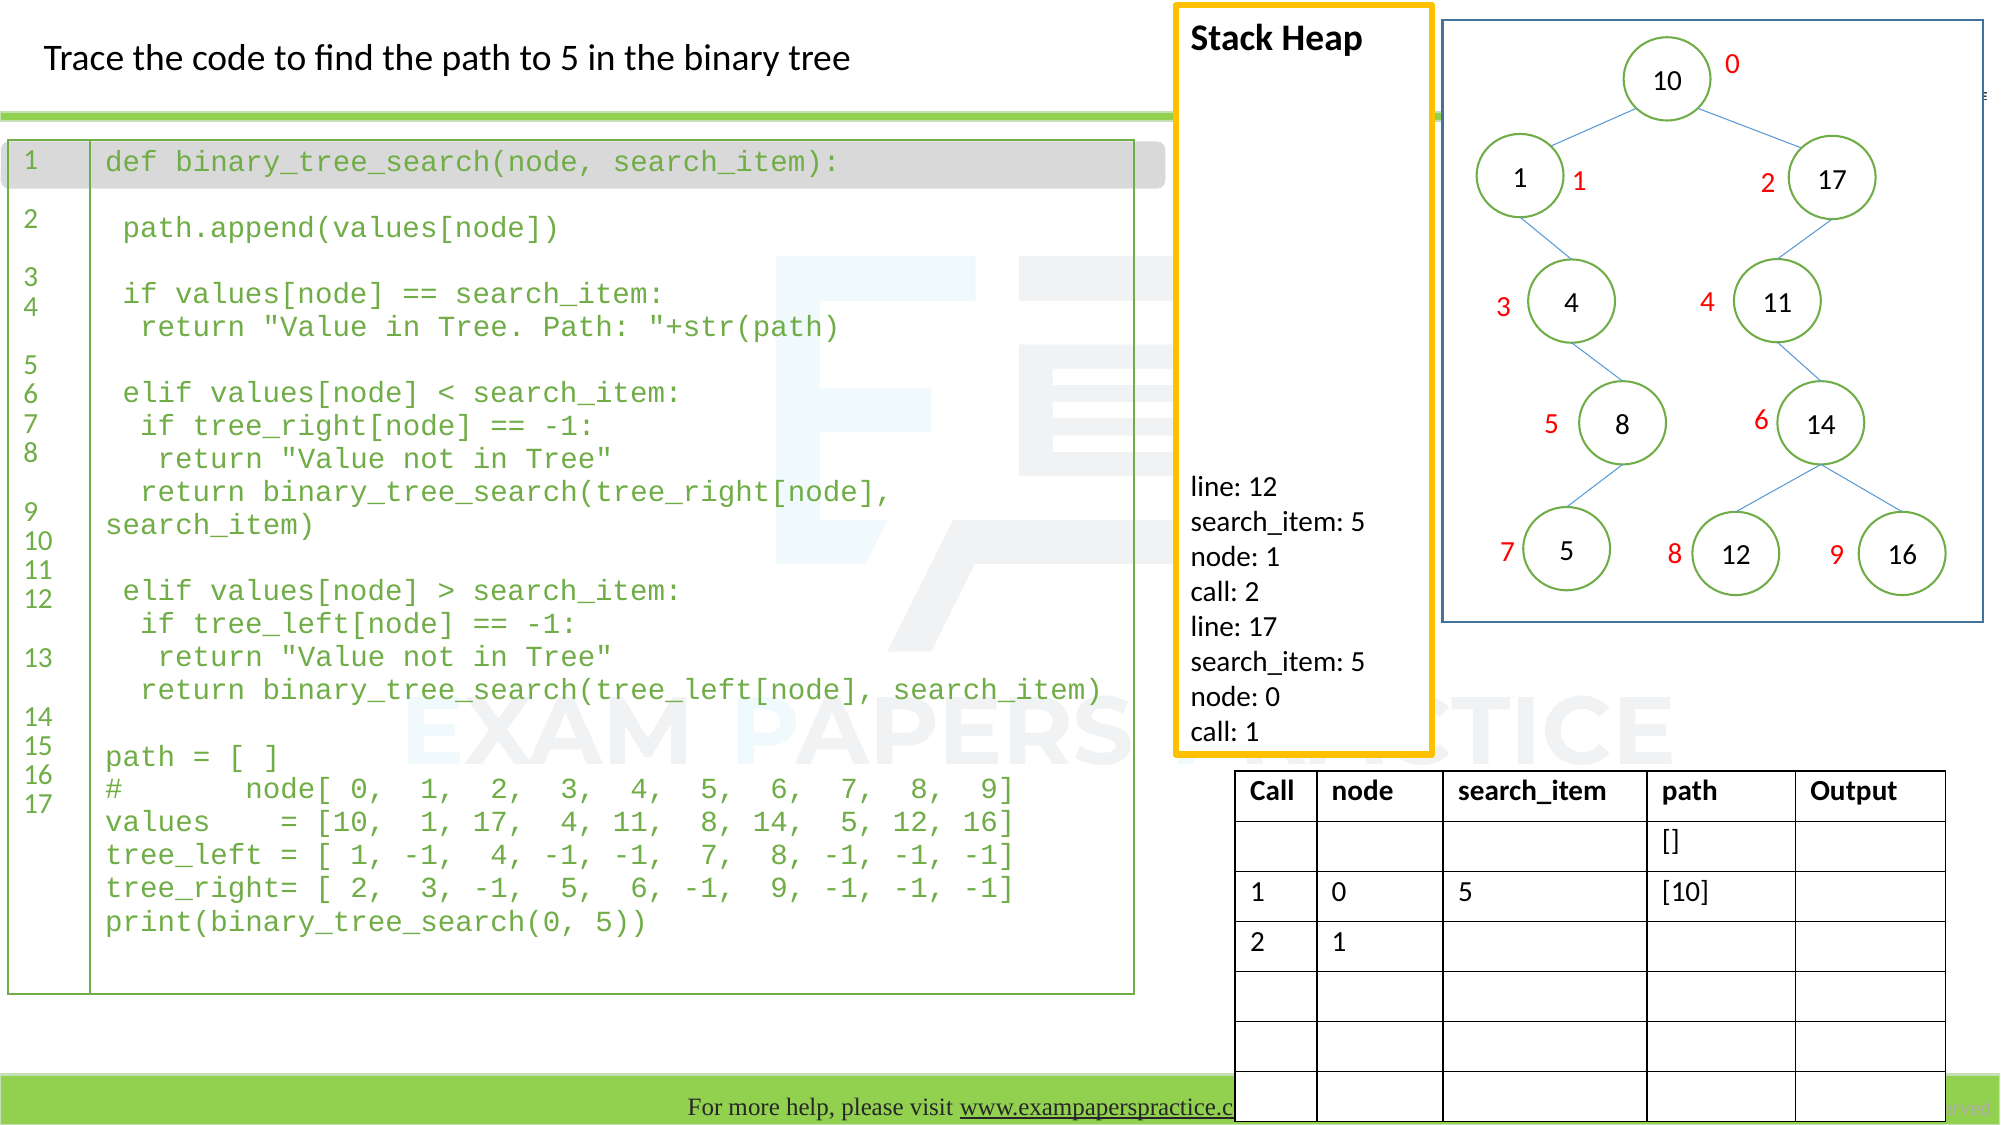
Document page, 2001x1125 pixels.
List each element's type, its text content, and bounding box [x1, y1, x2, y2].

table_cell 2 [1236, 922, 1316, 971]
text_box [1135, 141, 1166, 189]
table_cell [1318, 972, 1442, 1021]
table_cell [10] [1648, 872, 1795, 921]
table_cell [1796, 872, 1945, 921]
table_cell [1648, 972, 1795, 1021]
table_cell 0 [1318, 872, 1442, 921]
table_cell [1318, 1072, 1442, 1121]
table_cell [1648, 1022, 1795, 1071]
table_header search_item [1444, 772, 1646, 821]
table_cell [1796, 972, 1945, 1021]
table_cell [1318, 1022, 1442, 1071]
table_cell [1236, 972, 1316, 1021]
table_cell [1648, 1072, 1795, 1121]
table_cell [1444, 1072, 1646, 1121]
table_cell [1796, 1022, 1945, 1071]
text_box Trace the code to find the path to 5 in the binary tree [28, 25, 1072, 86]
table_cell [1236, 1072, 1316, 1121]
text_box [1442, 20, 1984, 623]
text_box Stack Heap line: 12 search_item: 5 node: 1 call: 2 line: 17 search_item: 5 node: 0 call: 1 [1175, 5, 1432, 755]
table_header 1 2 3 4 5 6 7 8 9 10 11 12 13 14 15 16 17 [9, 141, 89, 993]
table_cell 1 [1318, 922, 1442, 971]
table_cell [1444, 1022, 1646, 1071]
table_header node [1318, 772, 1442, 821]
text_box [0, 141, 7, 189]
table_cell 1 [1236, 872, 1316, 921]
table_cell [1236, 822, 1316, 871]
table_cell [1796, 922, 1945, 971]
table_cell [1318, 822, 1442, 871]
table_cell [1236, 1022, 1316, 1071]
table_header def binary_tree_search(node, search_item): path.append(values[node]) if values[node] == search_item: return "Value in Tree. Path: "+str(path) elif values[node] < search_item: if tree_right[node] == -1: return "Value not in Tree" return binary_tree_search(tree_right[node], search_item) elif values[node] > search_item: if tree_left[node] == -1: return "Value not in Tree" return binary_tree_search(tree_left[node], search_item) path = [ ] # node[ 0, 1, 2, 3, 4, 5, 6, 7, 8, 9] values = [10, 1, 17, 4, 11, 8, 14, 5, 12, 16] tree_left = [ 1, -1, 4, -1, -1, 7, 8, -1, -1, -1] tree_right= [ 2, 3, -1, 5, 6, -1, 9, -1, -1, -1] print(binary_tree_search(0, 5)) [91, 141, 1133, 993]
table_cell [1648, 922, 1795, 971]
table_cell [1444, 972, 1646, 1021]
table_cell [] [1648, 822, 1795, 871]
table_header Call [1236, 772, 1316, 821]
table_cell [1444, 922, 1646, 971]
table_cell [1444, 822, 1646, 871]
table_header Output [1796, 772, 1945, 821]
table_cell [1796, 822, 1945, 871]
table_header path [1648, 772, 1795, 821]
table_cell [1796, 1072, 1945, 1121]
table_cell 5 [1444, 872, 1646, 921]
